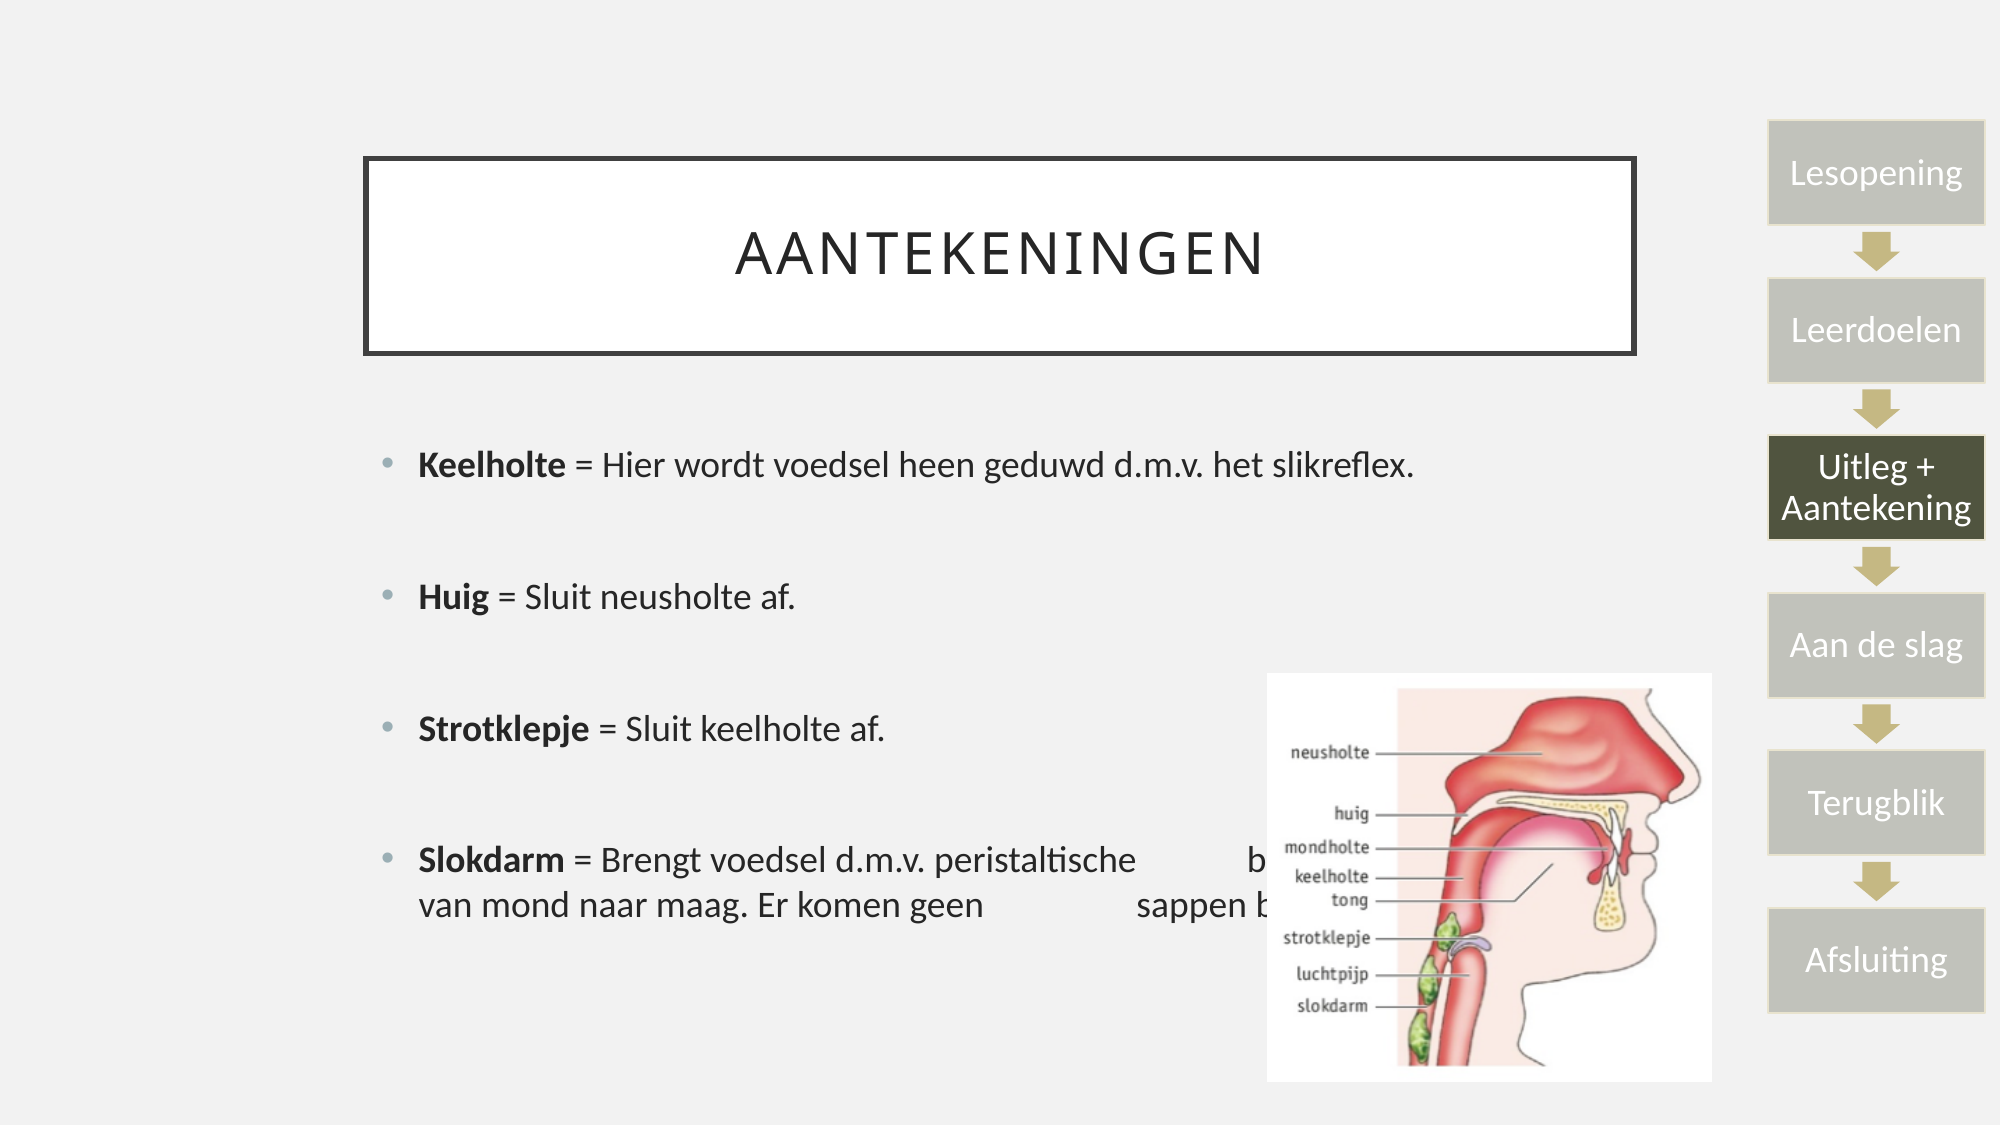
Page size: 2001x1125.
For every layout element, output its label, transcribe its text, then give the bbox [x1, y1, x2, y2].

title aantekeningen [363, 156, 1637, 356]
list Keelholte = Hier wordt voedsel heen geduwd d.m.v. het slikreflex. Huig = Sluit neusholte af. Strotklepje = Sluit keelholte af. Slokdarm = Brengt voedsel d.m.v. peristaltische bewegingen van mond naar maag. Er komen geen sappen bij. [366, 432, 1449, 1082]
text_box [1753, 119, 2000, 1014]
picture [1267, 673, 1712, 1082]
